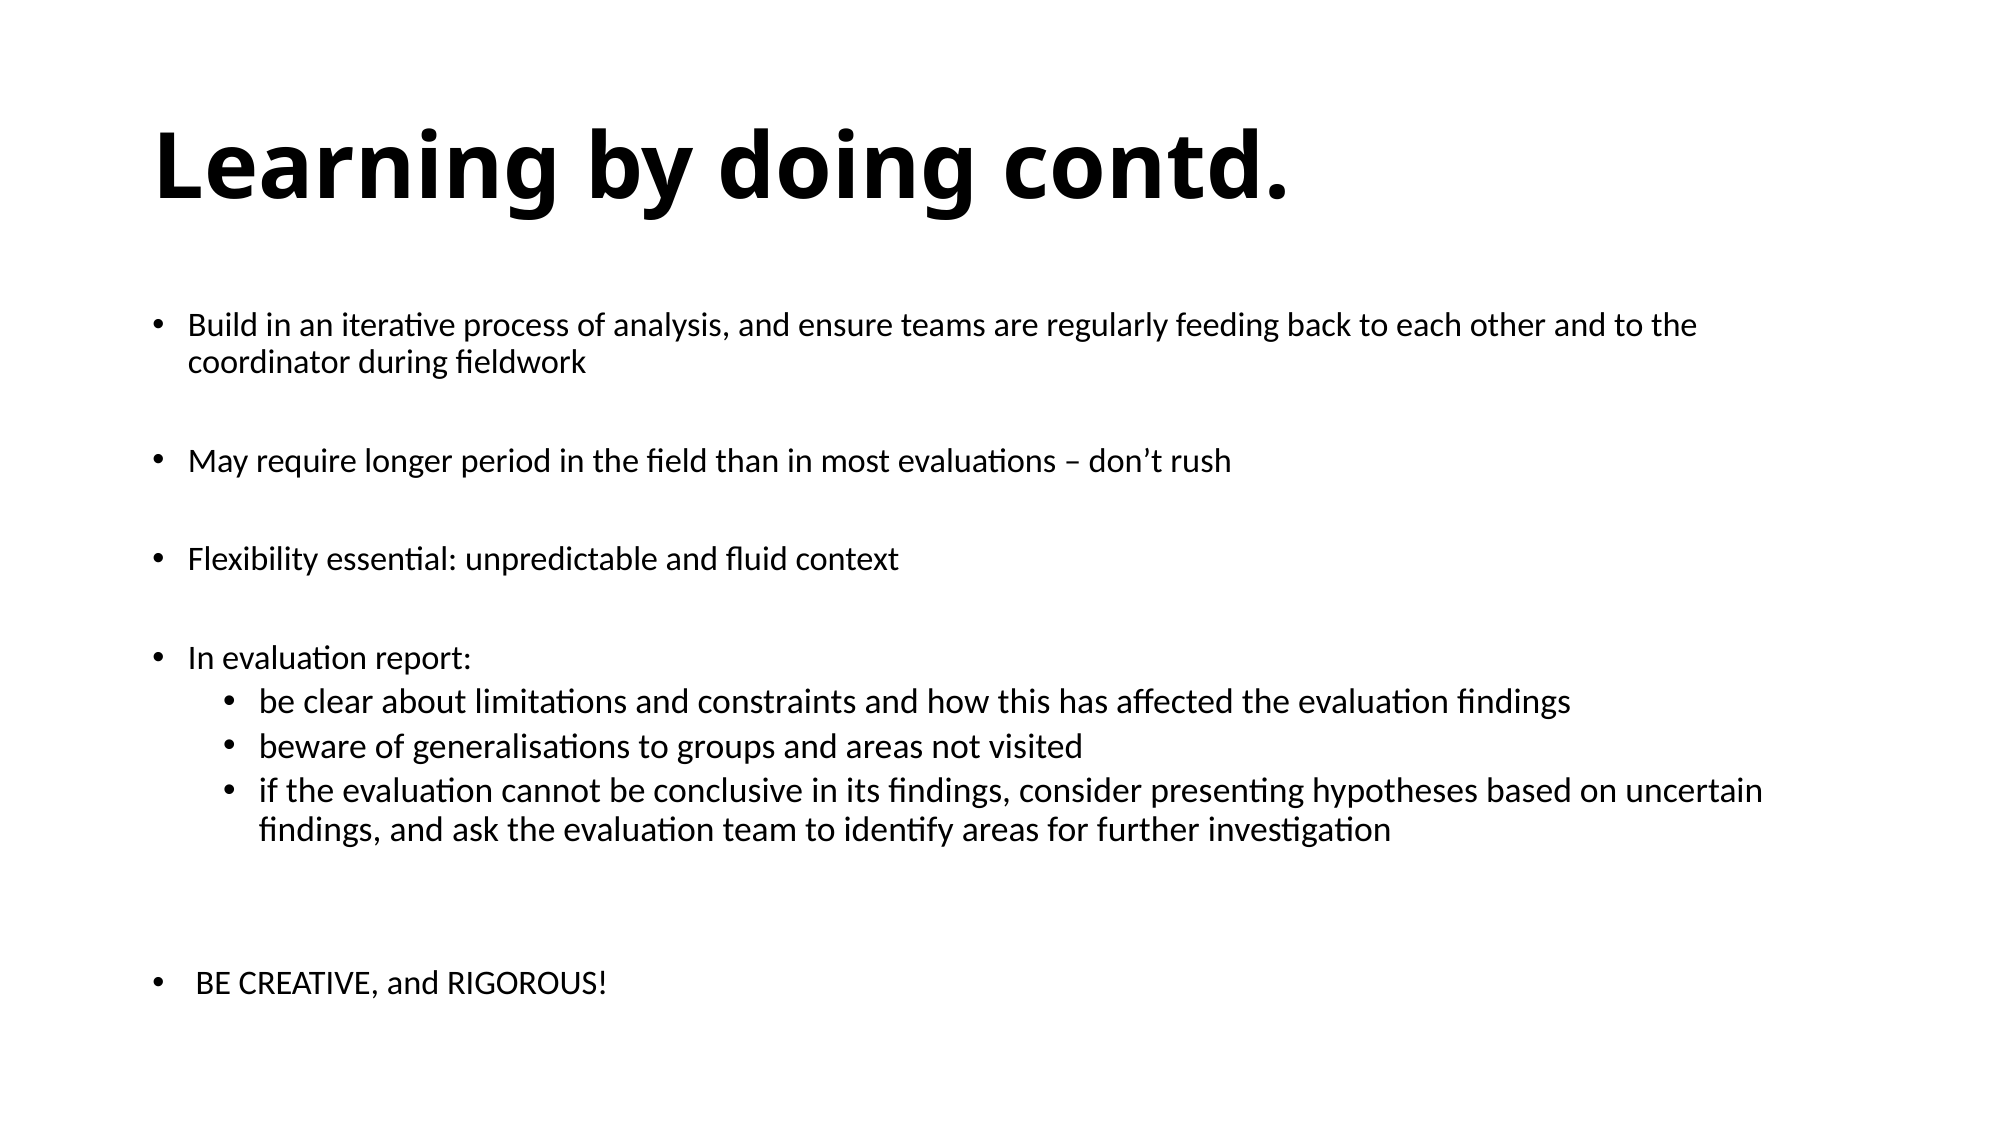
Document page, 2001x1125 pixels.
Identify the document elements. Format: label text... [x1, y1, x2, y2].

list Build in an iterative process of analysis, and ensure teams are regularly feeding back to each other and to the coordinator during fieldwork May require longer period in the field than in most evaluations – don’t rush Flexibility essential: unpredictable and fluid context In evaluation report: be clear about limitations and constraints and how this has affected the evaluation findings beware of generalisations to groups and areas not visited if the evaluation cannot be conclusive in its findings, consider presenting hypotheses based on uncertain findings, and ask the evaluation team to identify areas for further investigation BE CREATIVE, and RIGOROUS! [137, 299, 1863, 1014]
title Learning by doing contd. [137, 59, 1863, 278]
